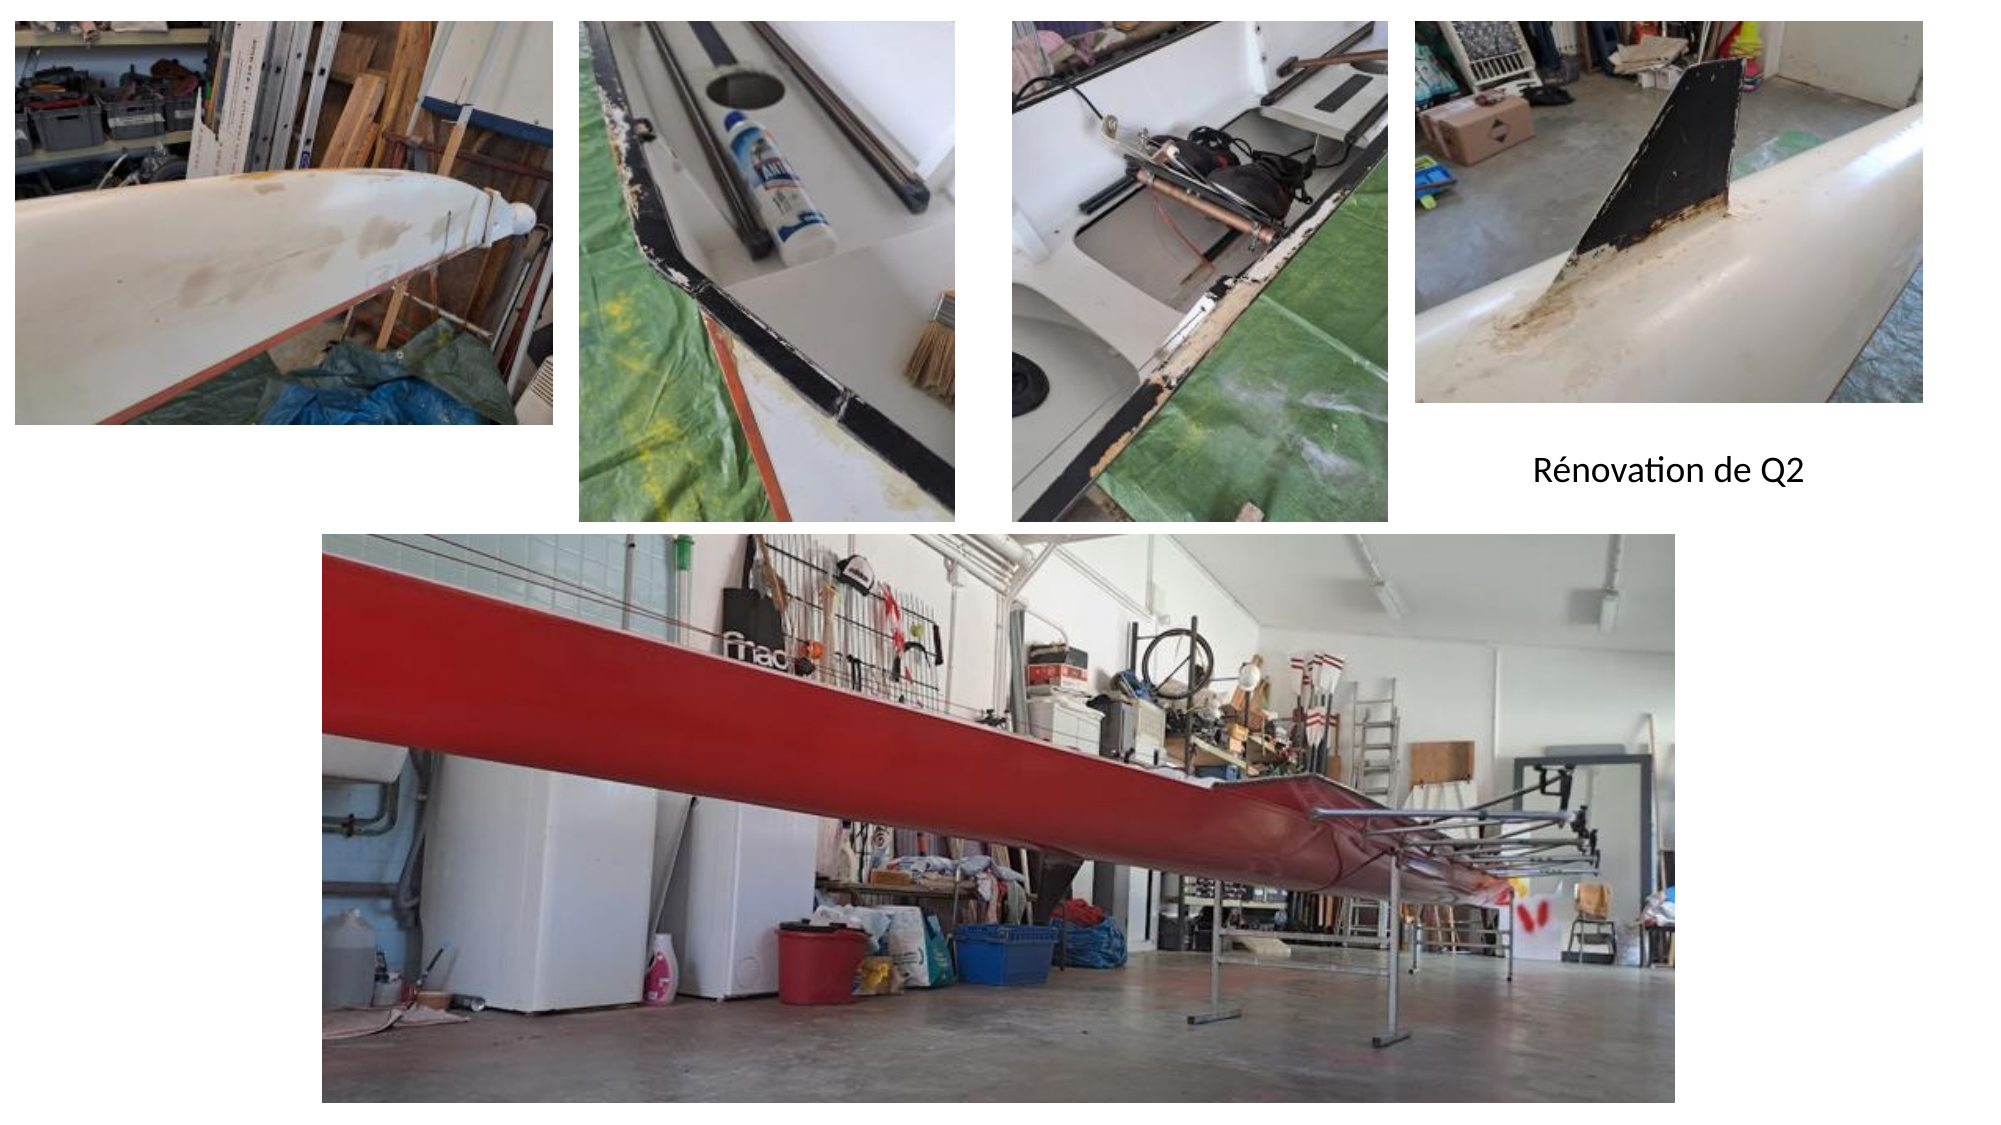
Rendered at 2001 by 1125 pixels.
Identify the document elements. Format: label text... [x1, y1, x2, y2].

picture [15, 21, 553, 425]
picture [1415, 21, 1923, 403]
picture [315, 534, 1710, 1103]
text_box Rénovation de Q2 [1518, 437, 1820, 498]
picture [579, 21, 955, 522]
picture [1012, 21, 1388, 522]
